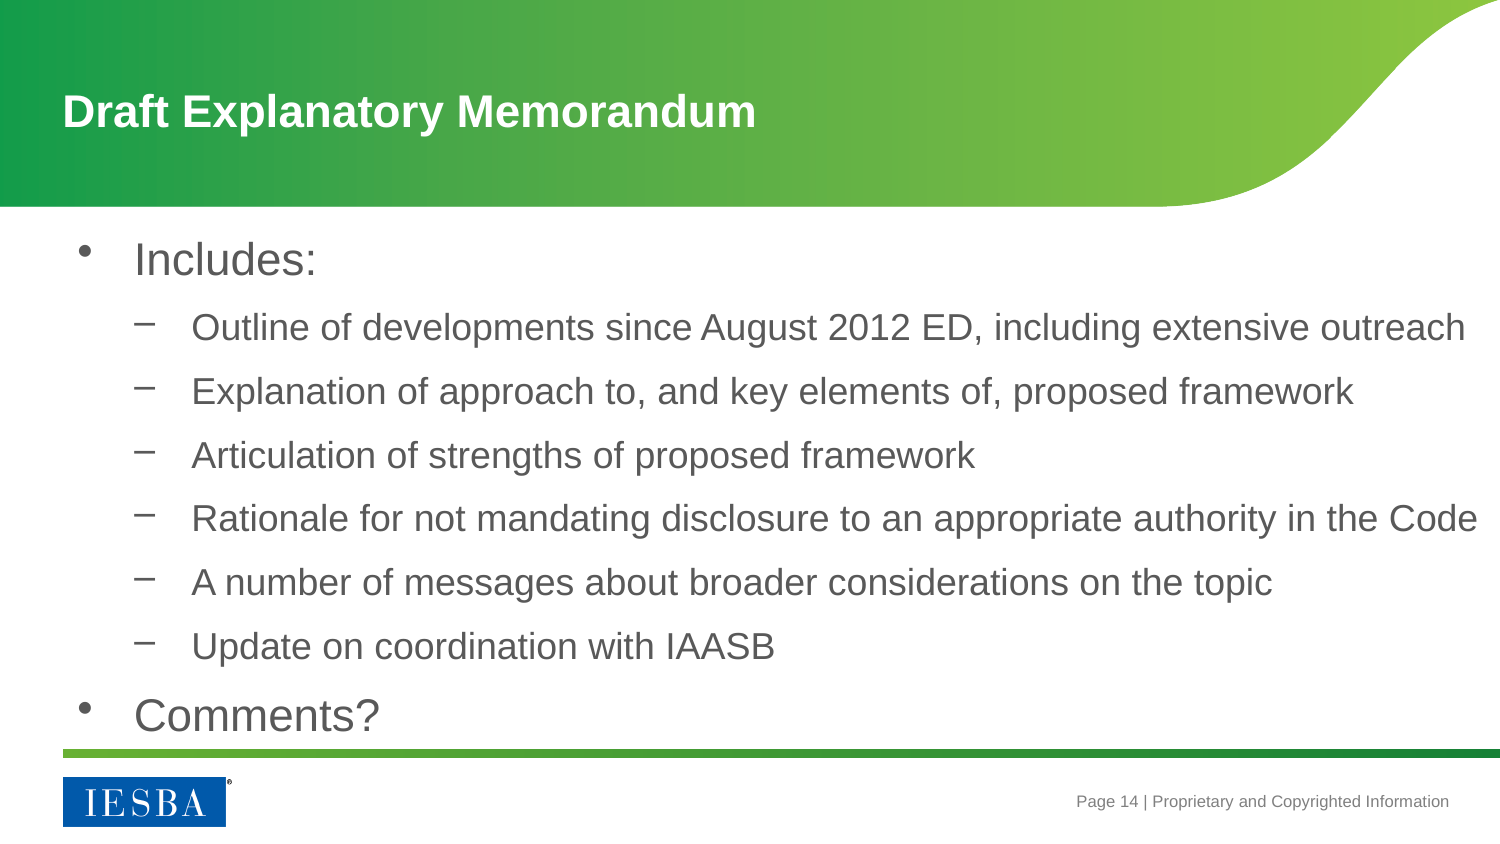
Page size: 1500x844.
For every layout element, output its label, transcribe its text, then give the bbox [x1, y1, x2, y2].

picture [63, 777, 232, 827]
list Includes: Outline of developments since August 2012 ED, including extensive outreach Explanation of approach to, and key elements of, proposed framework Articulation of strengths of proposed framework Rationale for not mandating disclosure to an appropriate authority in the Code A number of messages about broader considerations on the topic Update on coordination with IAASB Comments? [62, 221, 1500, 760]
picture [0, 0, 1500, 207]
title Draft Explanatory Memorandum [62, 46, 1300, 172]
